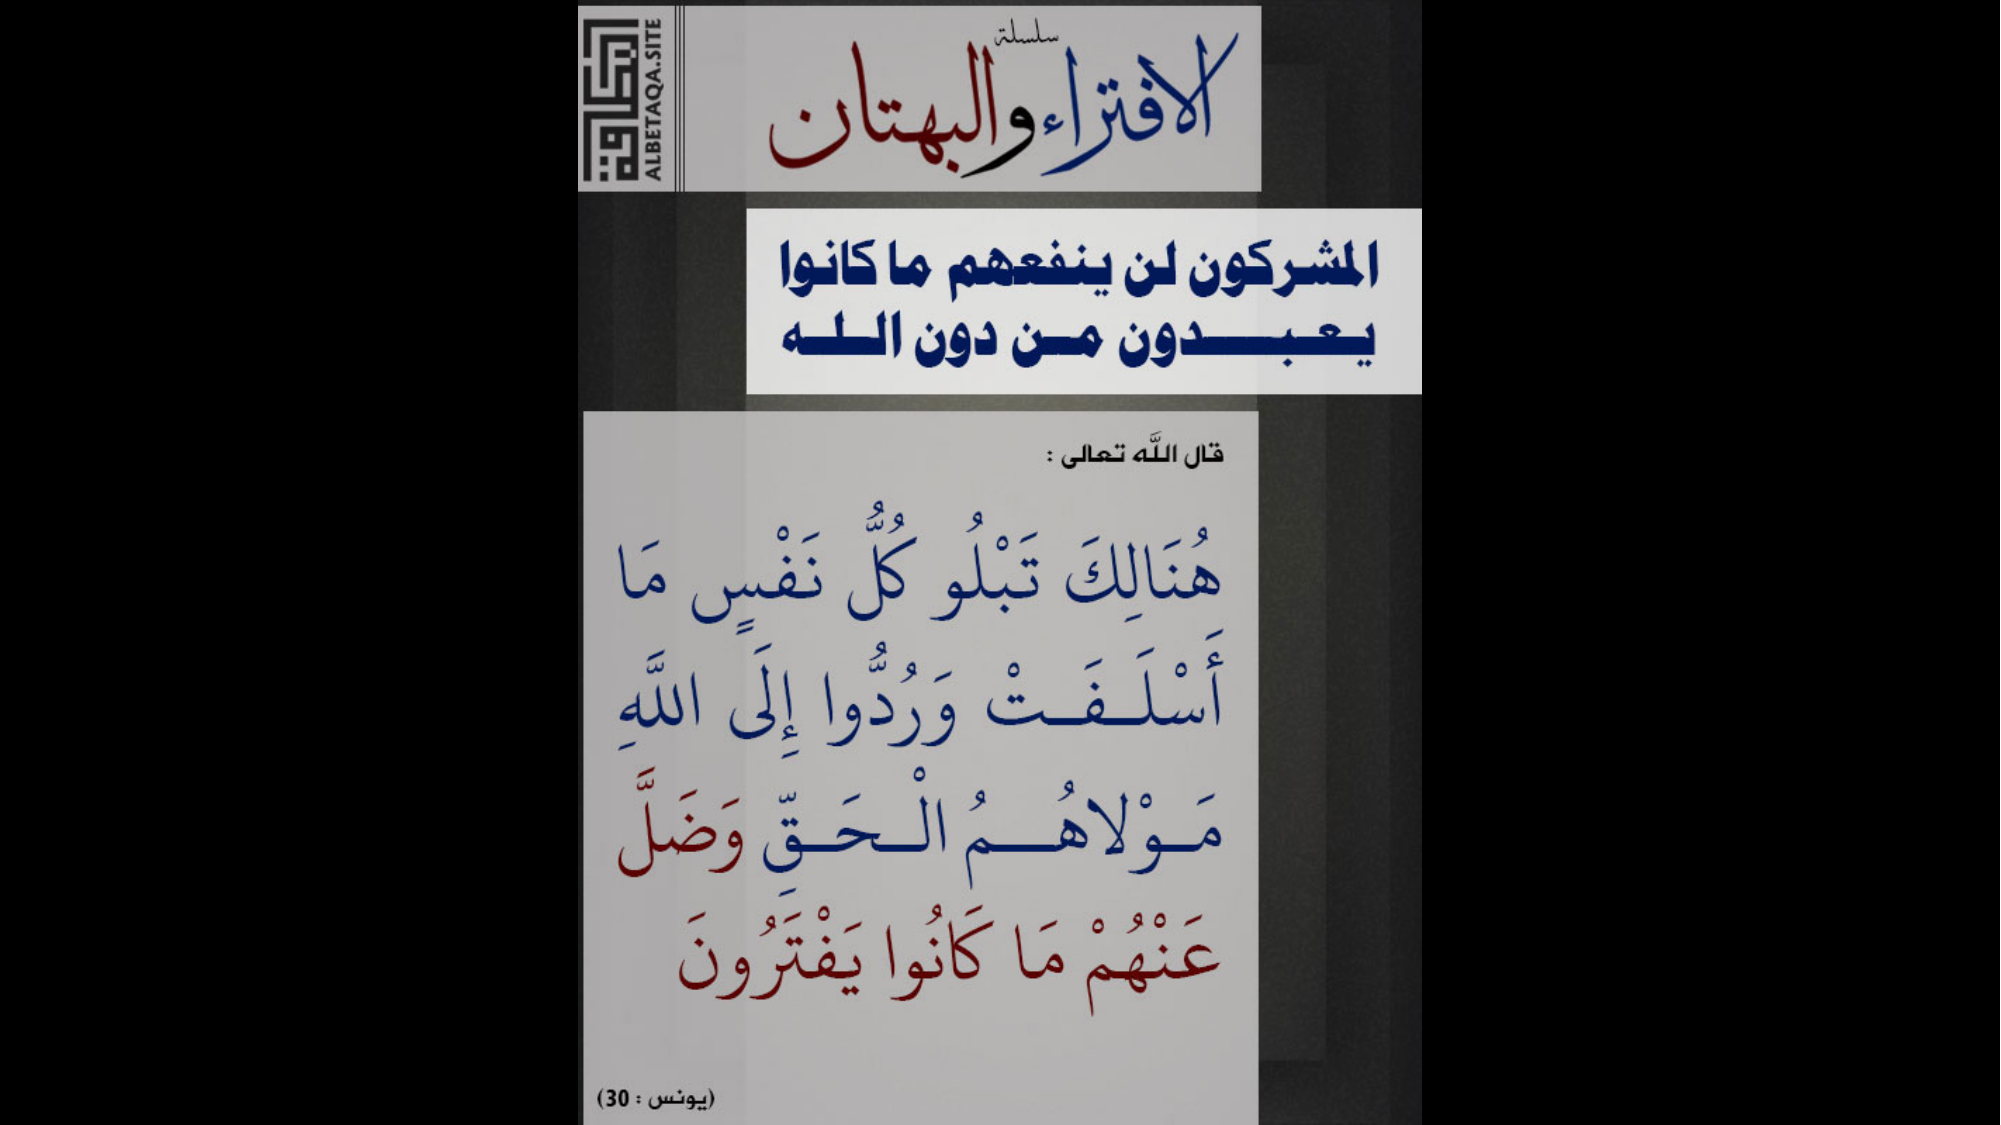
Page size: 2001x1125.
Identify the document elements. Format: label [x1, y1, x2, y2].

picture [578, 0, 1422, 1125]
